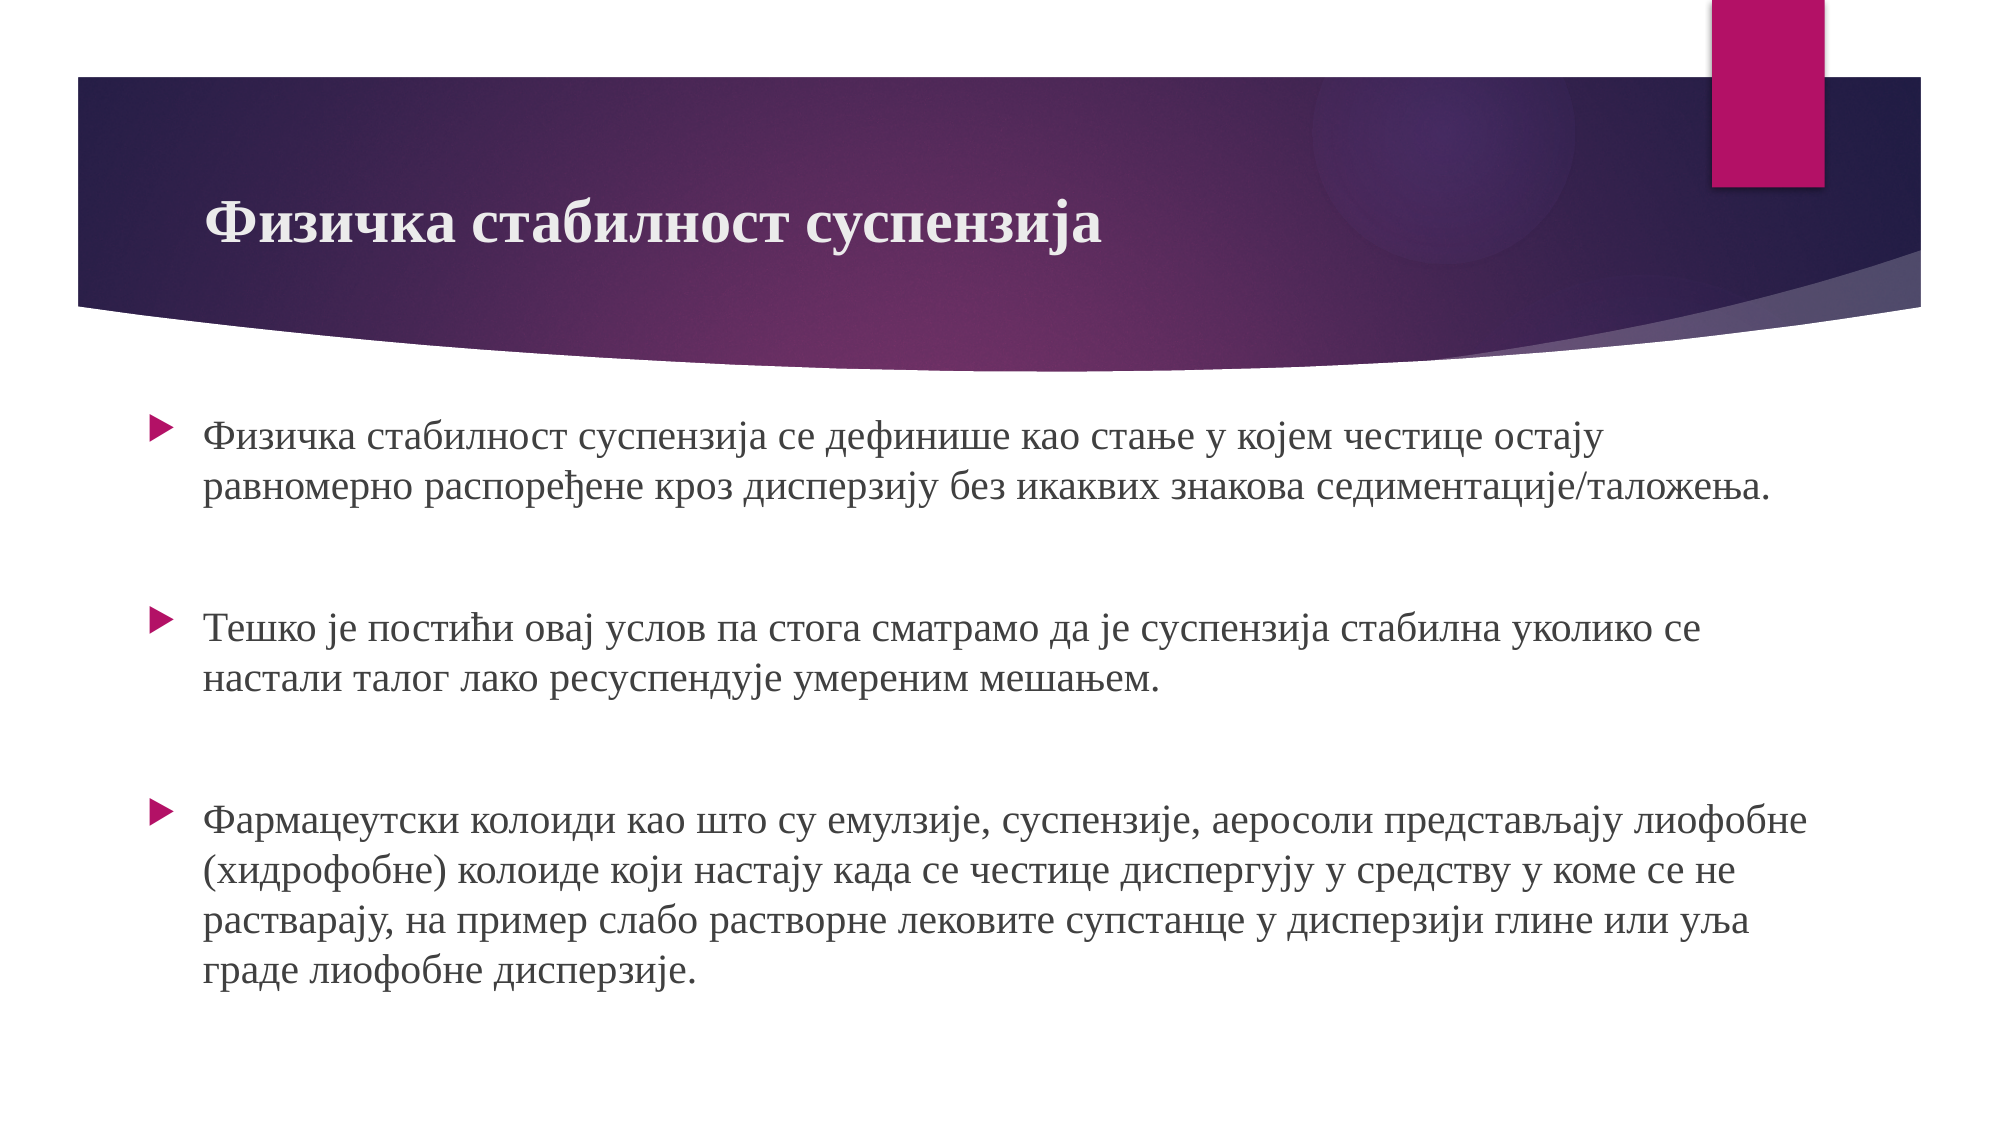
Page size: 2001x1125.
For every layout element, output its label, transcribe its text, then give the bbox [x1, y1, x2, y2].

title Физичка стабилност суспензија [189, 159, 1627, 276]
list Физичка стабилност суспензија се дефинише као стање у којем честице остају равномерно распоређене кроз дисперзију без икаквих знакова седиментације/таложења. Тешко је постићи овај услов па стога сматрамо да је суспензија стабилна уколико се настали талог лако ресуспендује умереним мешањем. Фармацеутски колоиди као што су емулзије, суспензије, аеросоли представљају лиофобне (хидрофобне) колоиде који настају када се честице диспергују у средству у коме се не растварају, на пример слабо растворне лековите супстанце у дисперзији глине или уља граде лиофобне дисперзије. [131, 400, 1832, 1097]
